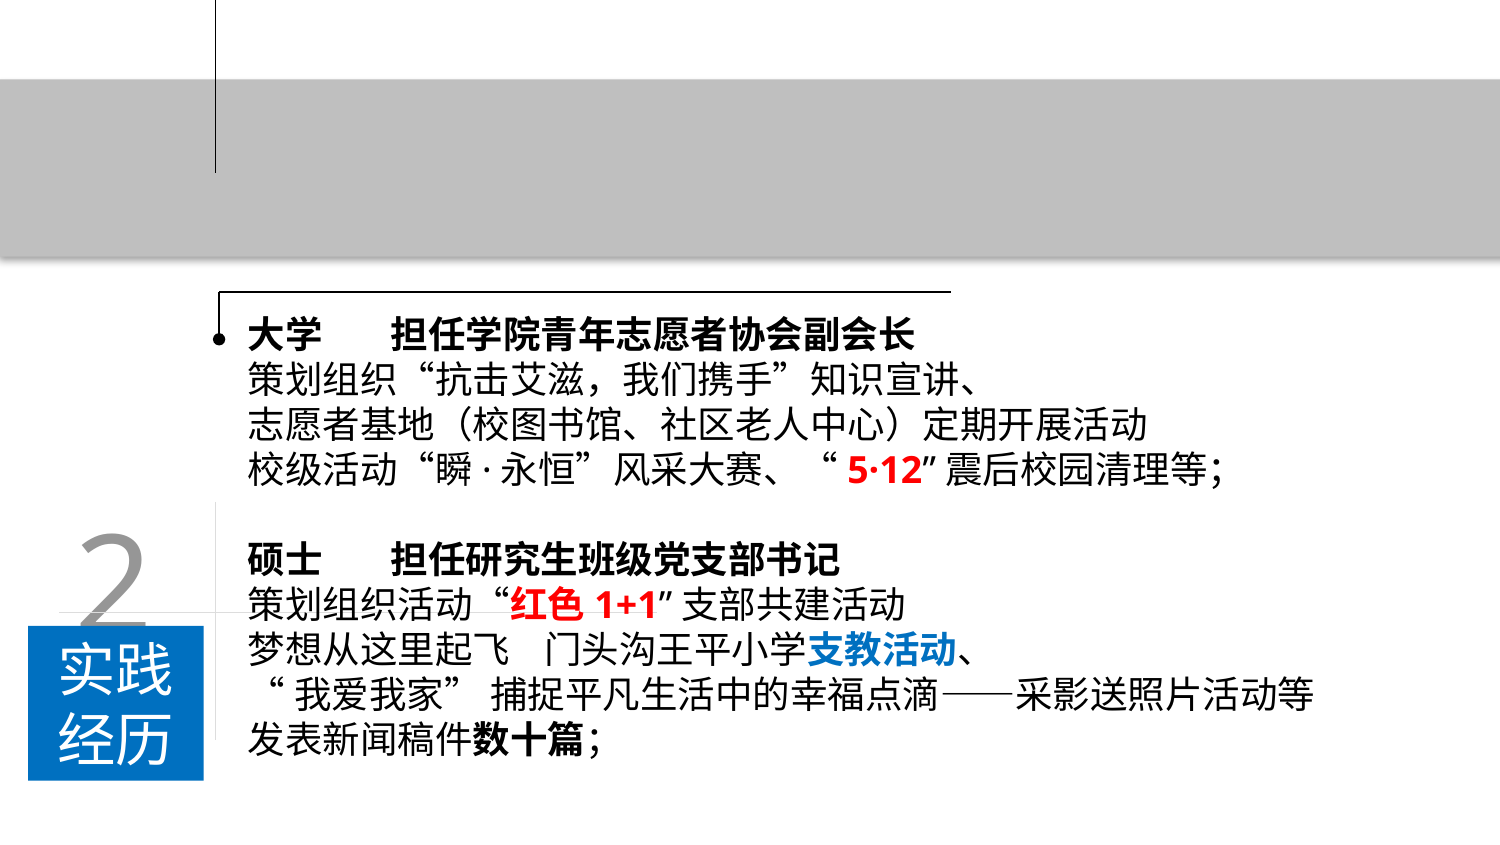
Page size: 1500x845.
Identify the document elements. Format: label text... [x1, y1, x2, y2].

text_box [218, 291, 951, 340]
text_box 2 [59, 619, 204, 625]
text_box 大学 担任学院青年志愿者协会副会长 策划组织“抗击艾滋，我们携手”知识宣讲、 志愿者基地（校图书馆、社区老人中心）定期开展活动 校级活动“瞬·永恒”风采大赛、“5·12”震后校园清理等； 硕士 担任研究生班级党支部书记 策划组织活动“红色1+1”支部共建活动 梦想从这里起飞 门头沟王平小学支教活动、 “我爱我家” 捕捉平凡生活中的幸福点滴——采影送照片活动等 发表新闻稿件数十篇； [233, 303, 1436, 769]
text_box 2 [59, 488, 204, 612]
text_box 实践经历 [28, 625, 204, 781]
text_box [0, 79, 1500, 257]
